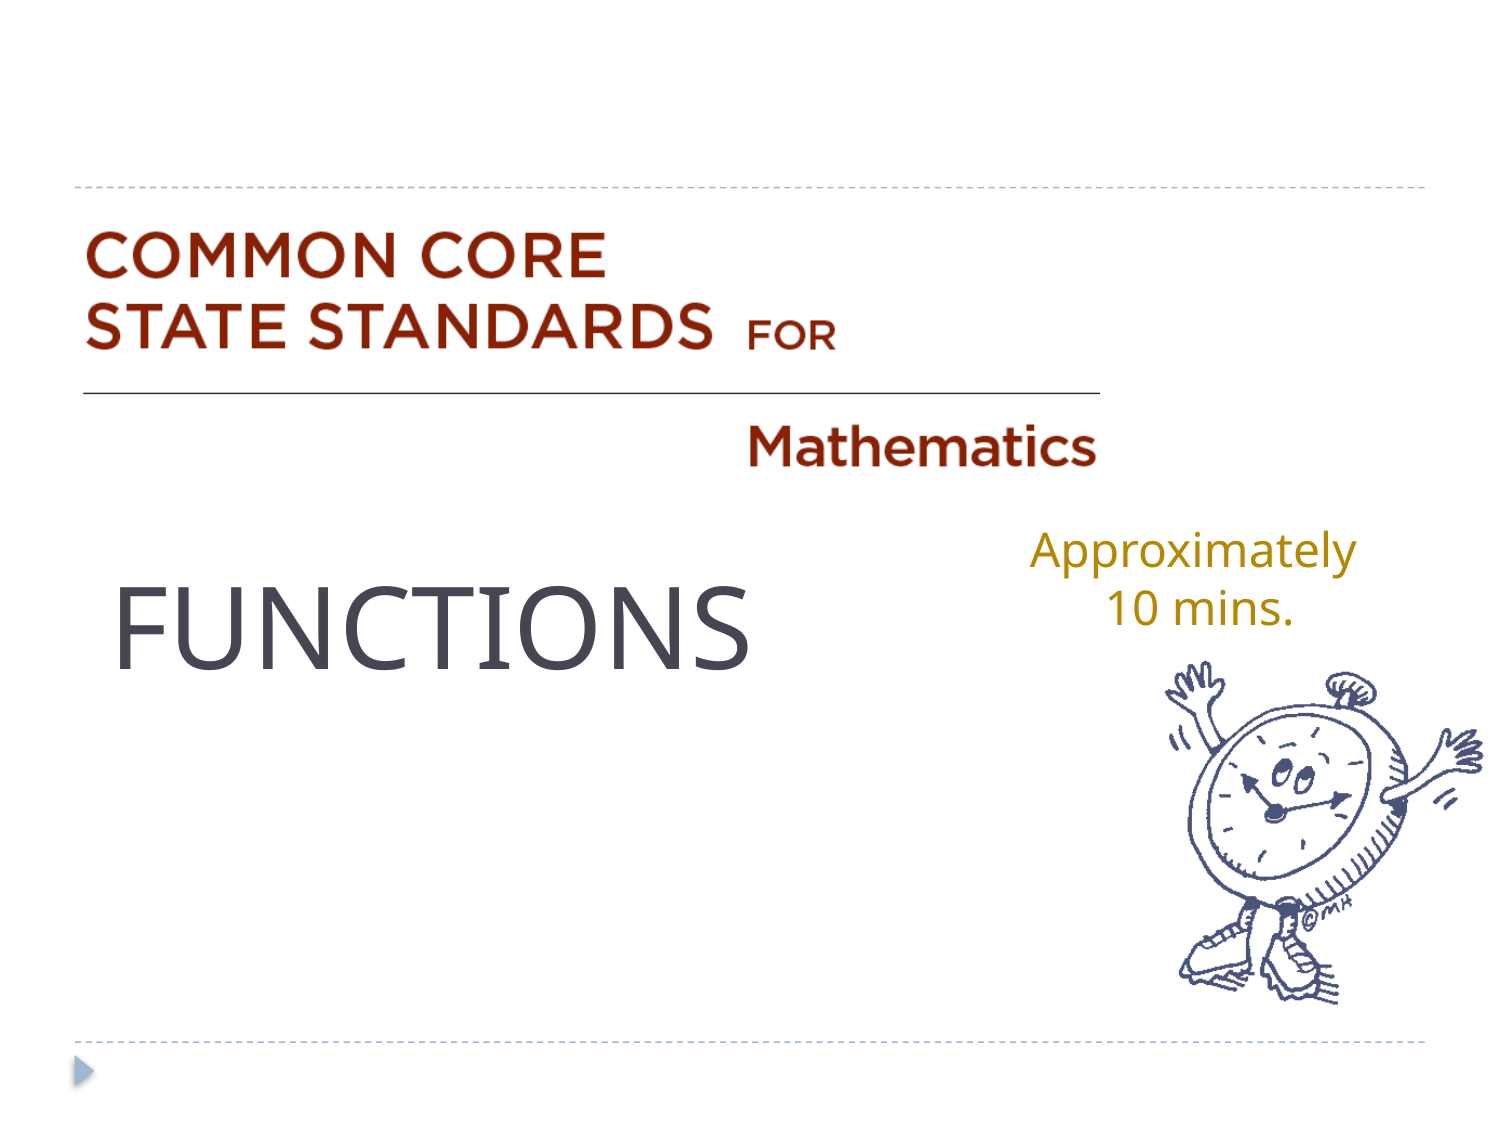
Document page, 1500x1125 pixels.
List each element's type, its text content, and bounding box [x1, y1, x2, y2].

text_box FUNCTIONS [0, 387, 863, 700]
picture [62, 212, 1101, 495]
text_box Approximately 10 mins. [1012, 512, 1388, 643]
picture [1112, 649, 1500, 1022]
